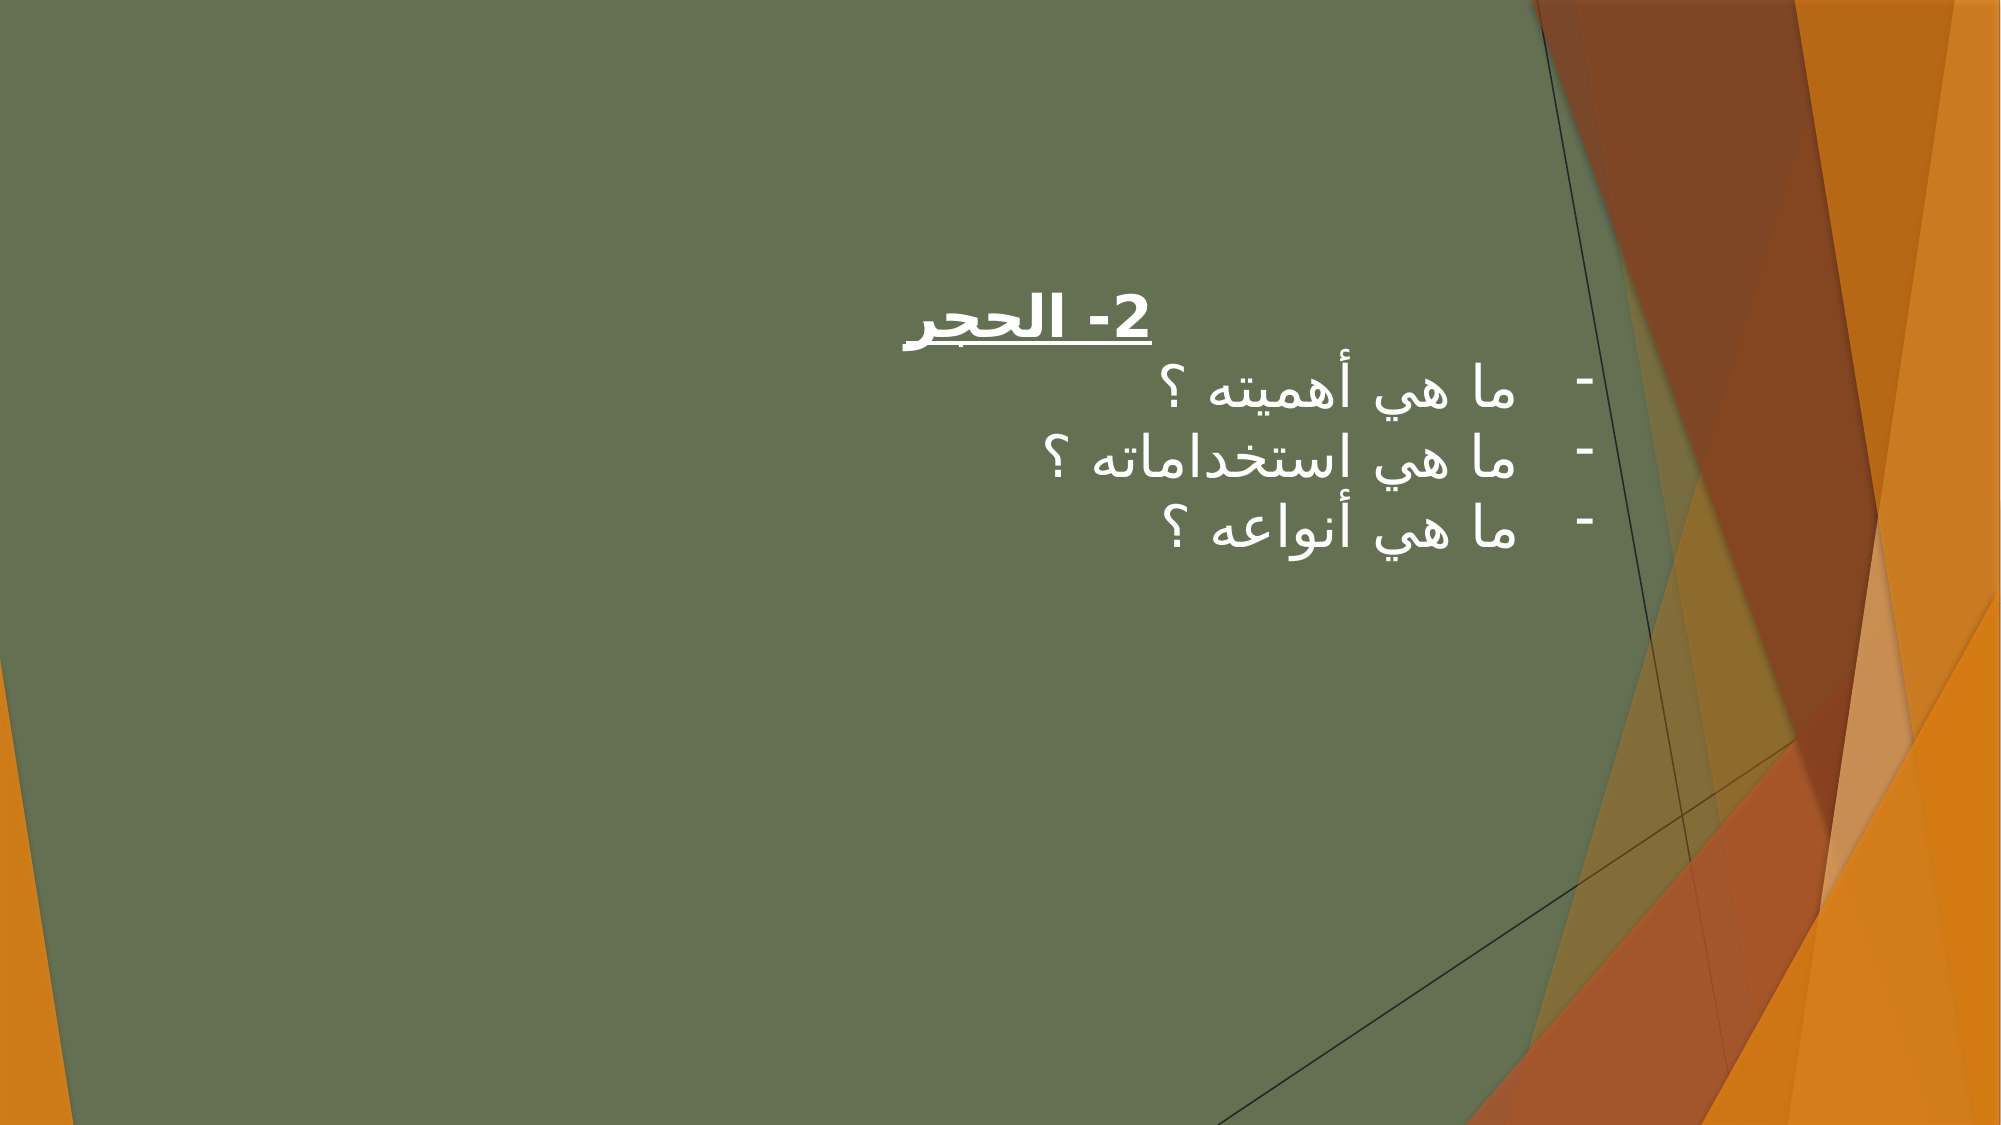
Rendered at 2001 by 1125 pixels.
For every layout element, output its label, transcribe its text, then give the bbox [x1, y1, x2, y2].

text_box 2- الحجر ما هي أهميته ؟ ما هي استخداماته ؟ ما هي أنواعه ؟ [448, 272, 1610, 777]
